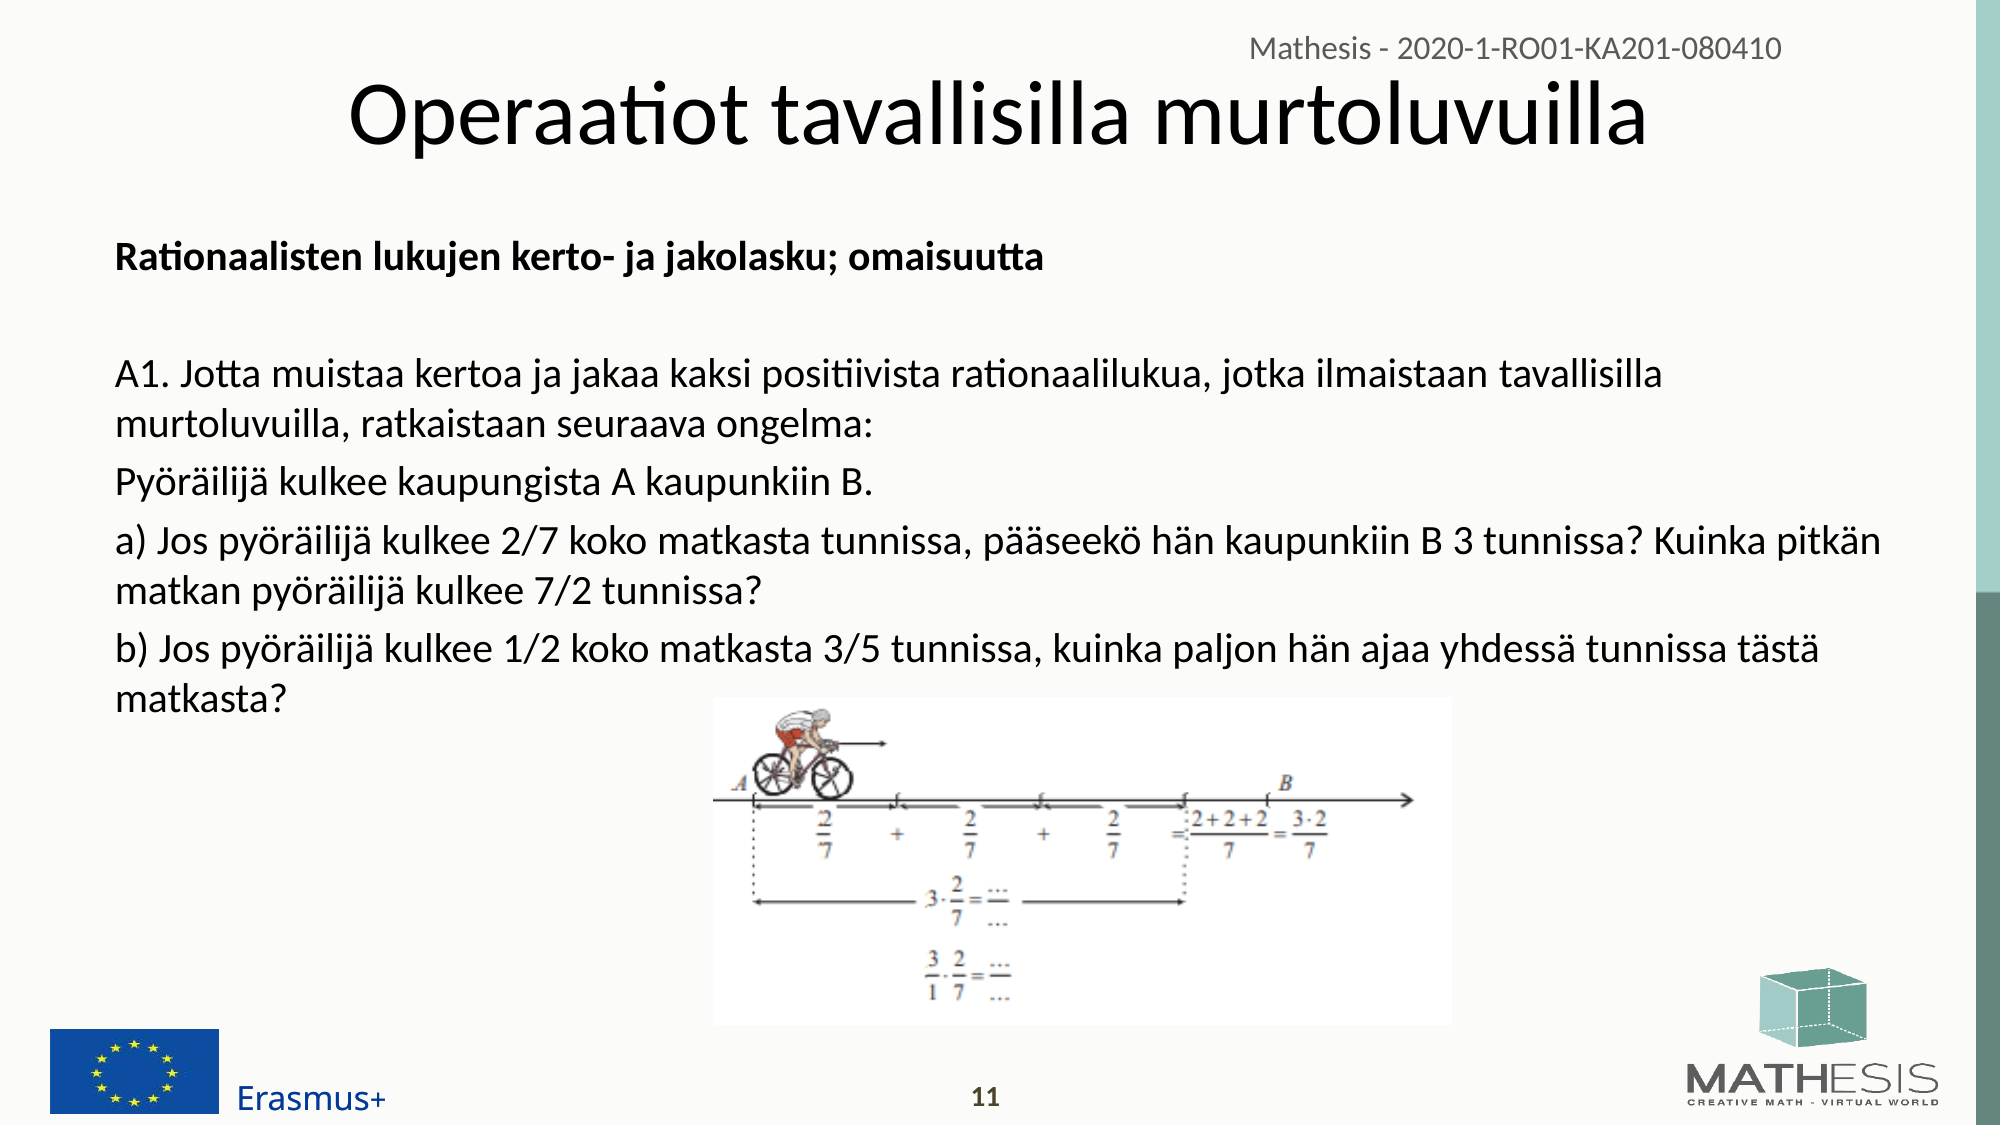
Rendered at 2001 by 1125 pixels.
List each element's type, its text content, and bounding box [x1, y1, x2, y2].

list Rationaalisten lukujen kerto- ja jakolasku; omaisuutta A1. Jotta muistaa kertoa ja jakaa kaksi positiivista rationaalilukua, jotka ilmaistaan ​​tavallisilla murtoluvuilla, ratkaistaan ​​seuraava ongelma: Pyöräilijä kulkee kaupungista A kaupunkiin B. a) Jos pyöräilijä kulkee 2/7 koko matkasta tunnissa, pääseekö hän kaupunkiin B 3 tunnissa? Kuinka pitkän matkan pyöräilijä kulkee 7/2 tunnissa? b) Jos pyöräilijä kulkee 1/2 koko matkasta 3/5 tunnissa, kuinka paljon hän ajaa yhdessä tunnissa tästä matkasta? [99, 221, 1900, 965]
picture [50, 1029, 219, 1114]
title Operaatiot tavallisilla murtoluvuilla [99, 45, 1900, 221]
picture [713, 697, 1452, 1025]
